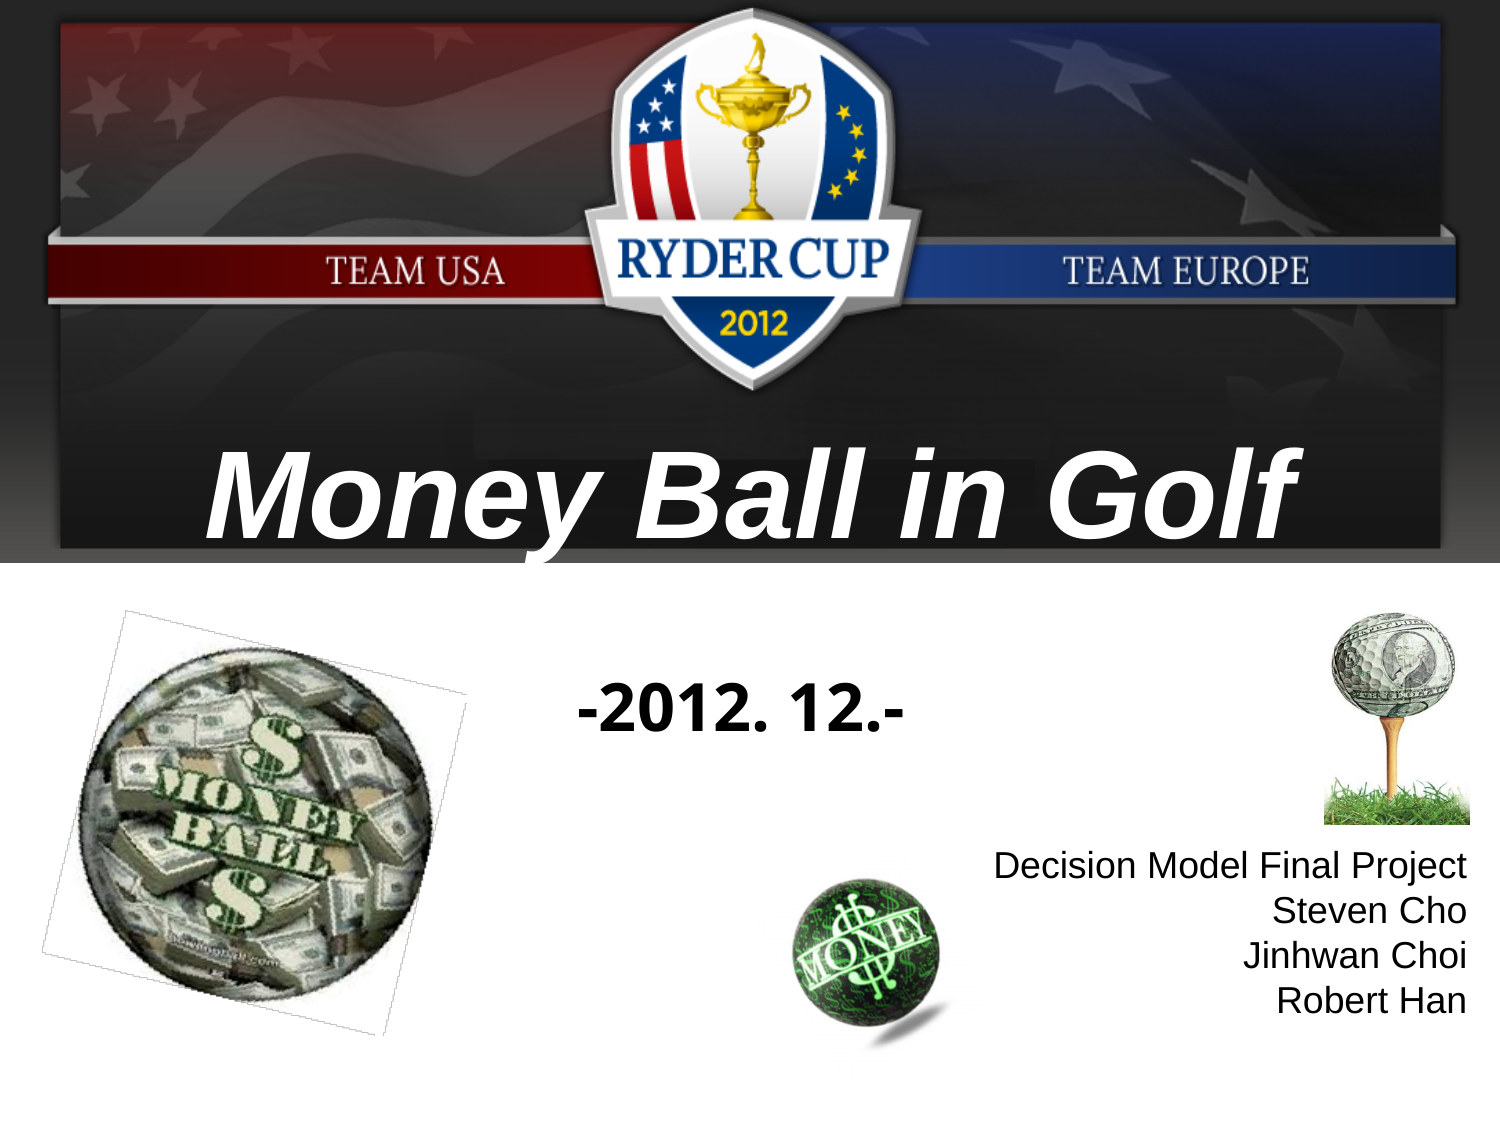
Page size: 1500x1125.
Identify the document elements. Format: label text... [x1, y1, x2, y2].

title Money Ball in Golf [112, 353, 1388, 595]
picture [0, 0, 1500, 563]
picture [1323, 596, 1470, 826]
subtitle -2012. 12.- [434, 656, 1275, 945]
picture [43, 612, 467, 1036]
picture [756, 844, 987, 1082]
text_box Decision Model Final Project Steven Cho Jinhwan Choi Robert Han [950, 834, 1482, 1029]
